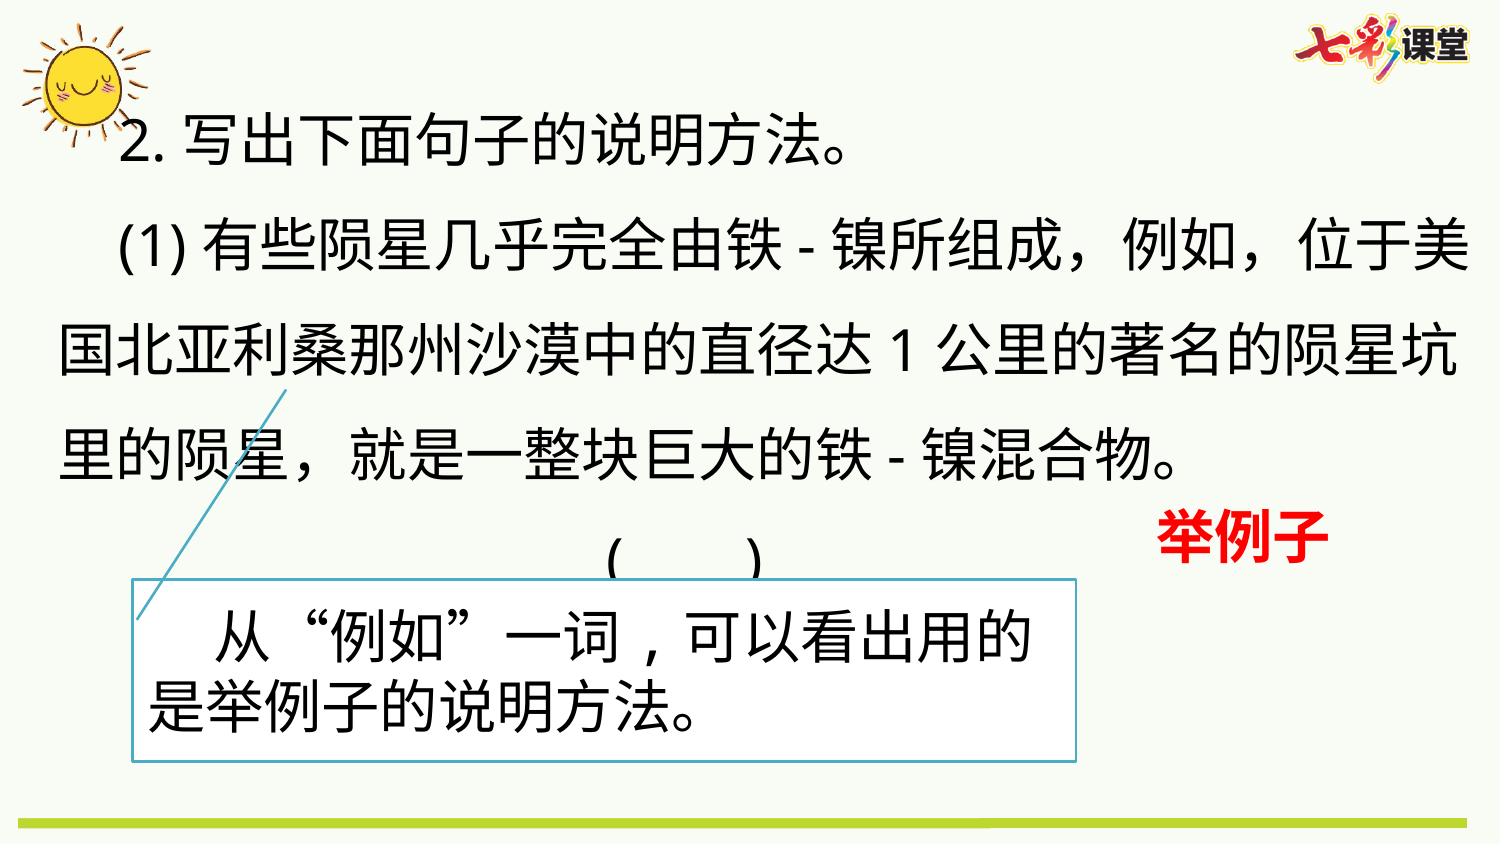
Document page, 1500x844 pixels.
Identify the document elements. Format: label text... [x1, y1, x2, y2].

text_box 从“例如”一词,可以看出用的是举例子的说明方法。 [131, 388, 1077, 763]
picture [18, 771, 1467, 844]
text_box 举例子 [1141, 492, 1413, 578]
picture [0, 0, 173, 172]
picture [1291, 9, 1472, 60]
text_box 2.写出下面句子的说明方法。 (1)有些陨星几乎完全由铁-镍所组成，例如，位于美国北亚利桑那州沙漠中的直径达1公里的著名的陨星坑里的陨星，就是一整块巨大的铁-镍混合物。 ( ) [42, 60, 1500, 600]
